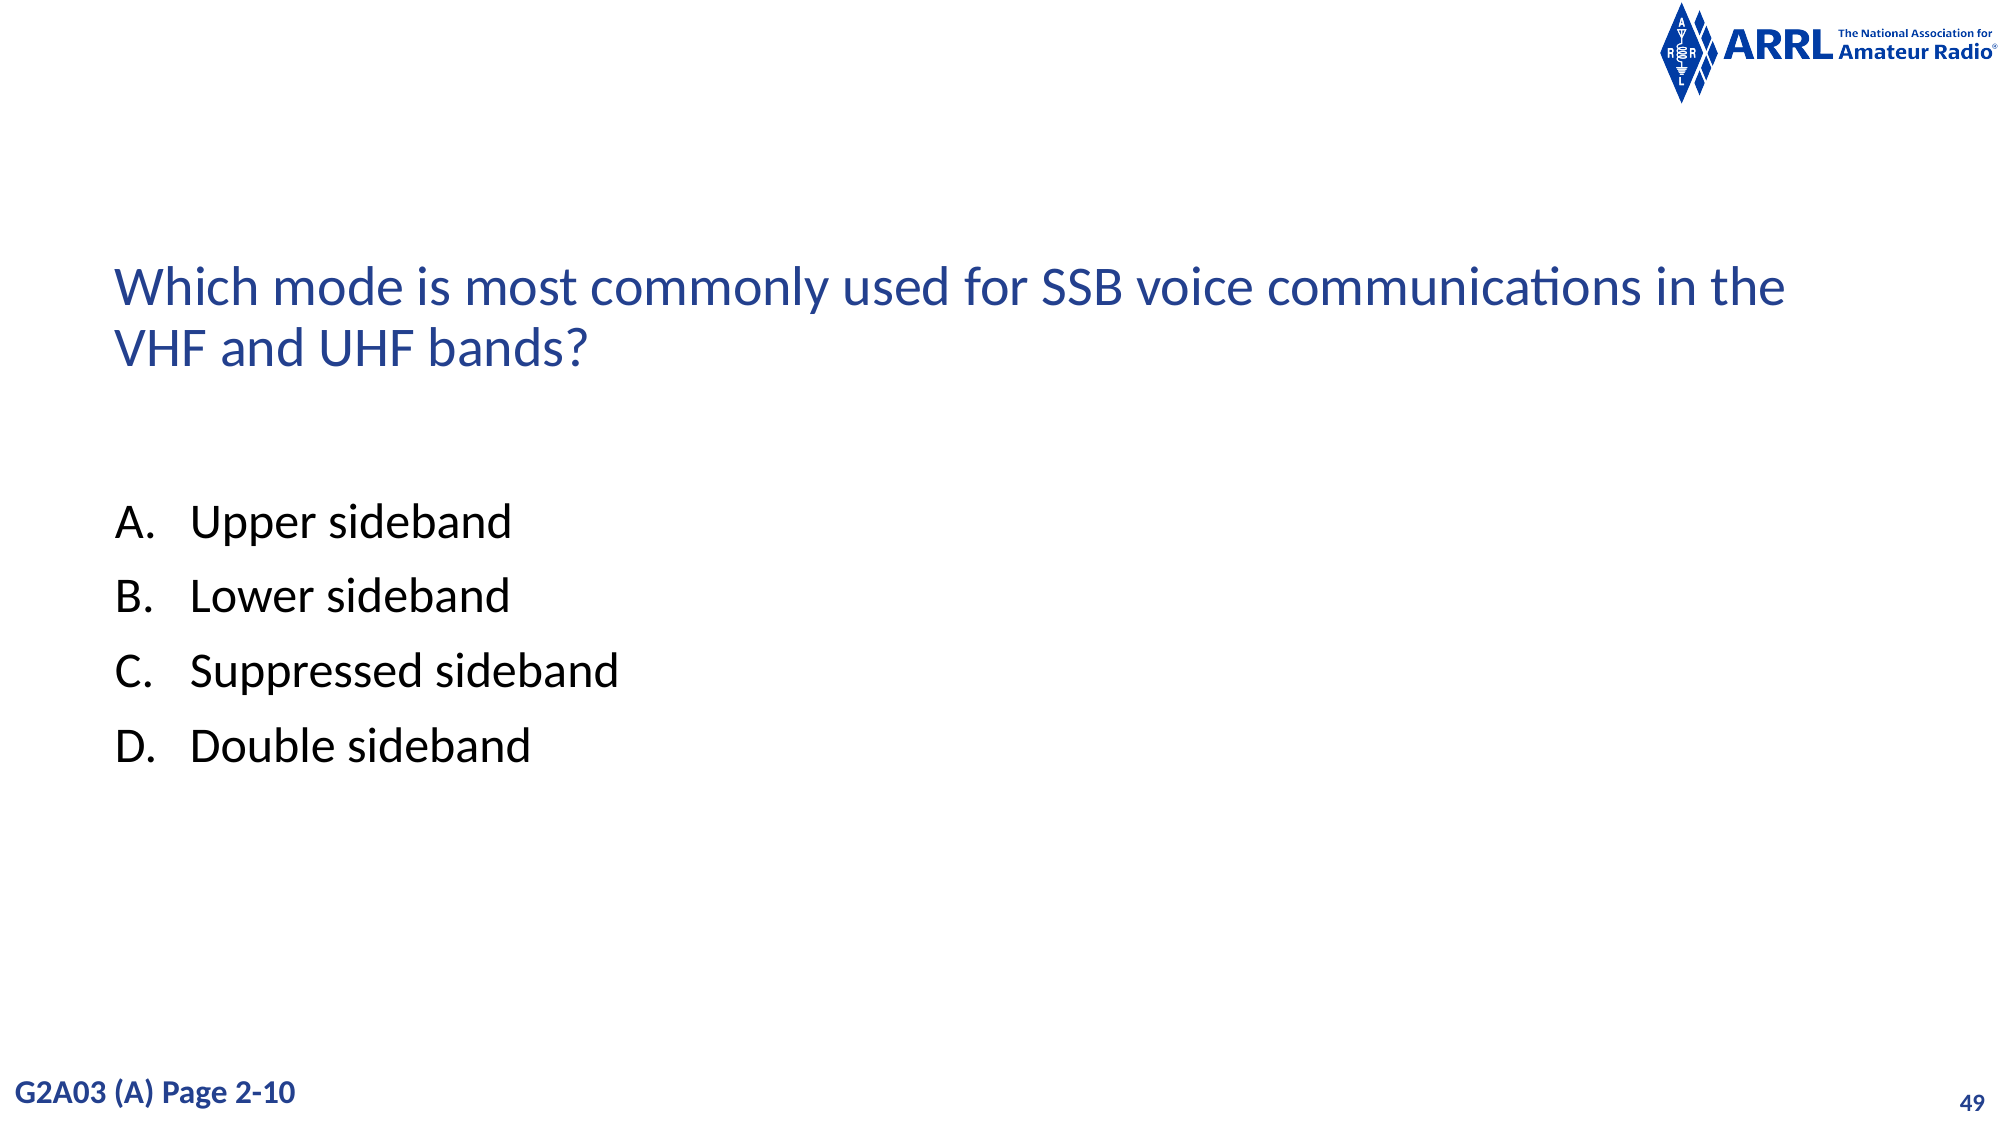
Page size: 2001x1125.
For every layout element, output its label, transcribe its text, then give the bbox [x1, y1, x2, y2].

picture [1658, 0, 1999, 106]
text_box 49 [1899, 1079, 2000, 1125]
title Which mode is most commonly used for SSB voice communications in the VHF and UHF bands? [99, 249, 1900, 388]
list Upper sideband Lower sideband Suppressed sideband Double sideband [99, 487, 1900, 1005]
text_box G2A03 (A) Page 2-10 [0, 1062, 1313, 1118]
